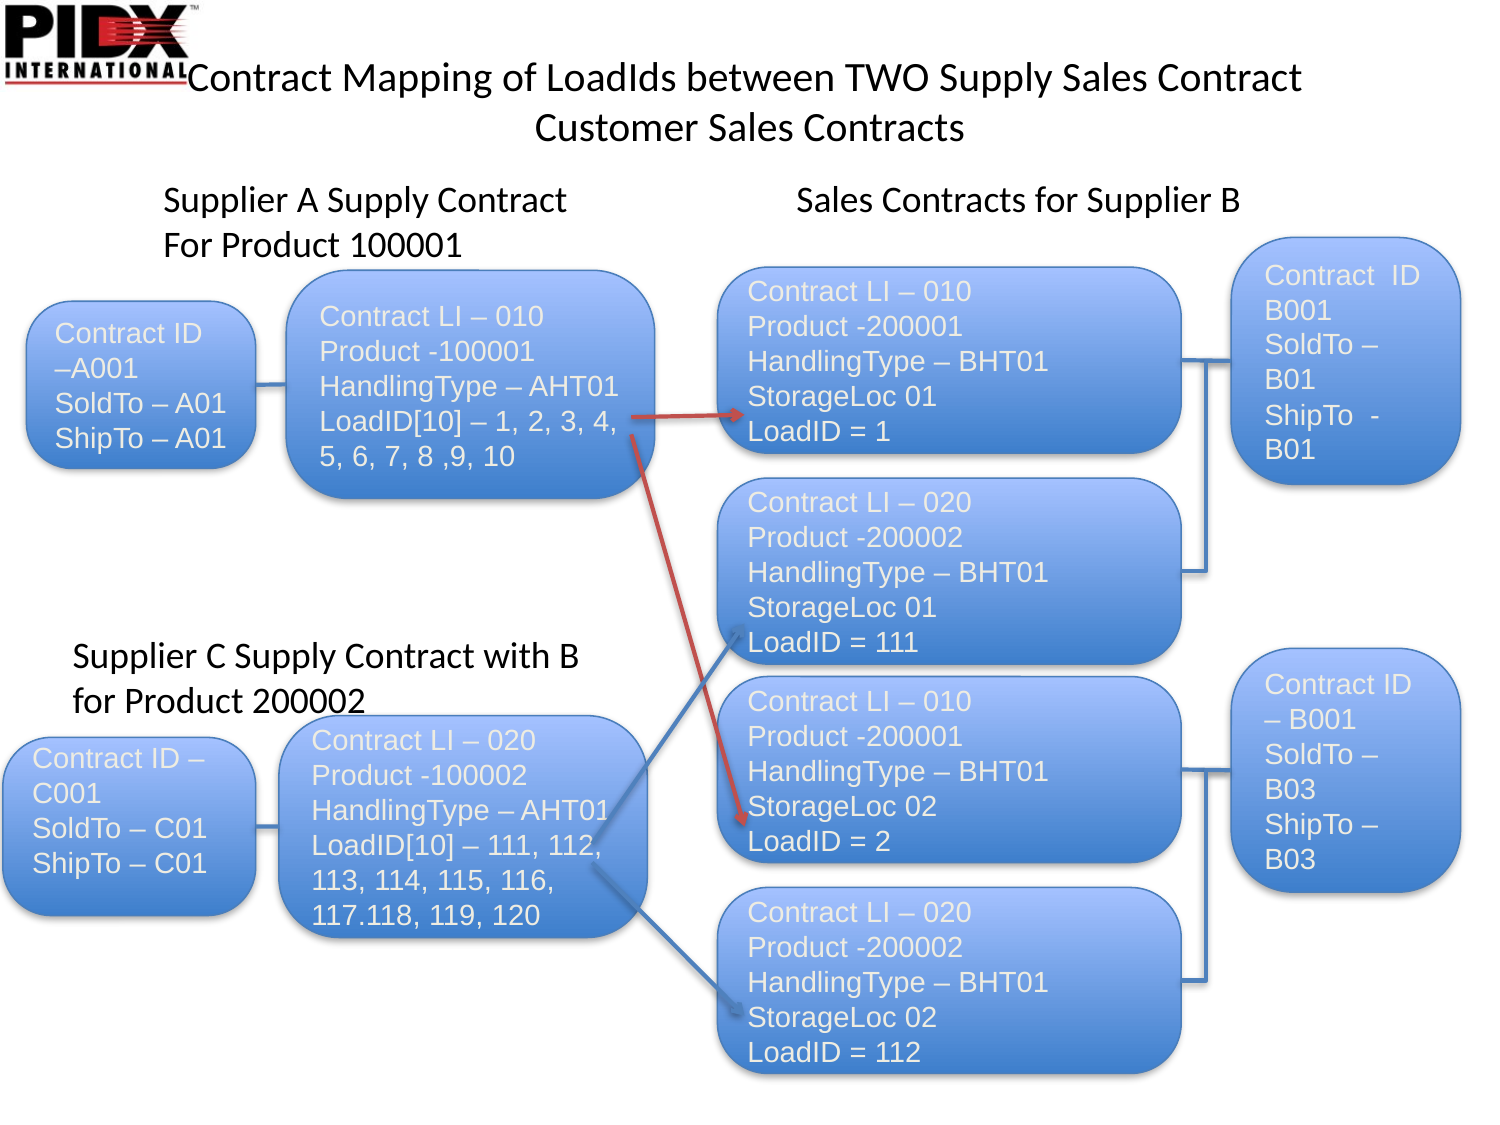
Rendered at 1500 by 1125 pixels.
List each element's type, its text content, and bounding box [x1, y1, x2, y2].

picture [0, 0, 205, 92]
text_box Supplier C Supply Contract with B for Product 200002 [57, 623, 589, 729]
text_box Contract LI – 010 Product -100001 HandlingType – AHT01 LoadID[10] – 1, 2, 3, 4, 5, 6, 7, 8 ,9, 10 [285, 273, 656, 500]
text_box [630, 434, 745, 622]
title Contract Mapping of LoadIds between TWO Supply Sales Contract Customer Sales Contracts [75, 43, 1425, 157]
text_box Contract LI – 010 Product -200001 HandlingType – BHT01 StorageLoc 02 LoadID = 2 [737, 675, 1182, 864]
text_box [1181, 770, 1232, 981]
text_box Supplier A Supply Contract Sales Contracts for Supplier B For Product 100001 [148, 167, 1258, 273]
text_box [630, 414, 745, 418]
text_box Contract LI – 020 Product -100002 HandlingType – AHT01 LoadID[10] – 111, 112, 113, 114, 115, 116, 117.118, 119, 120 [278, 729, 649, 939]
text_box Contract ID – B001 SoldTo – B03 ShipTo – B03 [1230, 647, 1462, 893]
text_box Contract ID –C001 SoldTo – C01 ShipTo – C01 [2, 736, 257, 917]
text_box Contract LI – 020 Product -200002 HandlingType – BHT01 StorageLoc 01 LoadID = 111 [749, 477, 1182, 665]
text_box Contract LI – 020 Product -200002 HandlingType – BHT01 StorageLoc 02 LoadID = 112 [716, 886, 1182, 1075]
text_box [591, 862, 745, 1016]
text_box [1181, 360, 1232, 572]
text_box Contract ID B001 SoldTo – B01 ShipTo -B01 [1230, 236, 1462, 486]
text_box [591, 623, 745, 844]
text_box Contract ID –A001 SoldTo – A01 ShipTo – A01 [25, 300, 257, 470]
text_box Contract LI – 010 Product -200001 HandlingType – BHT01 StorageLoc 01 LoadID = 1 [716, 273, 1182, 454]
